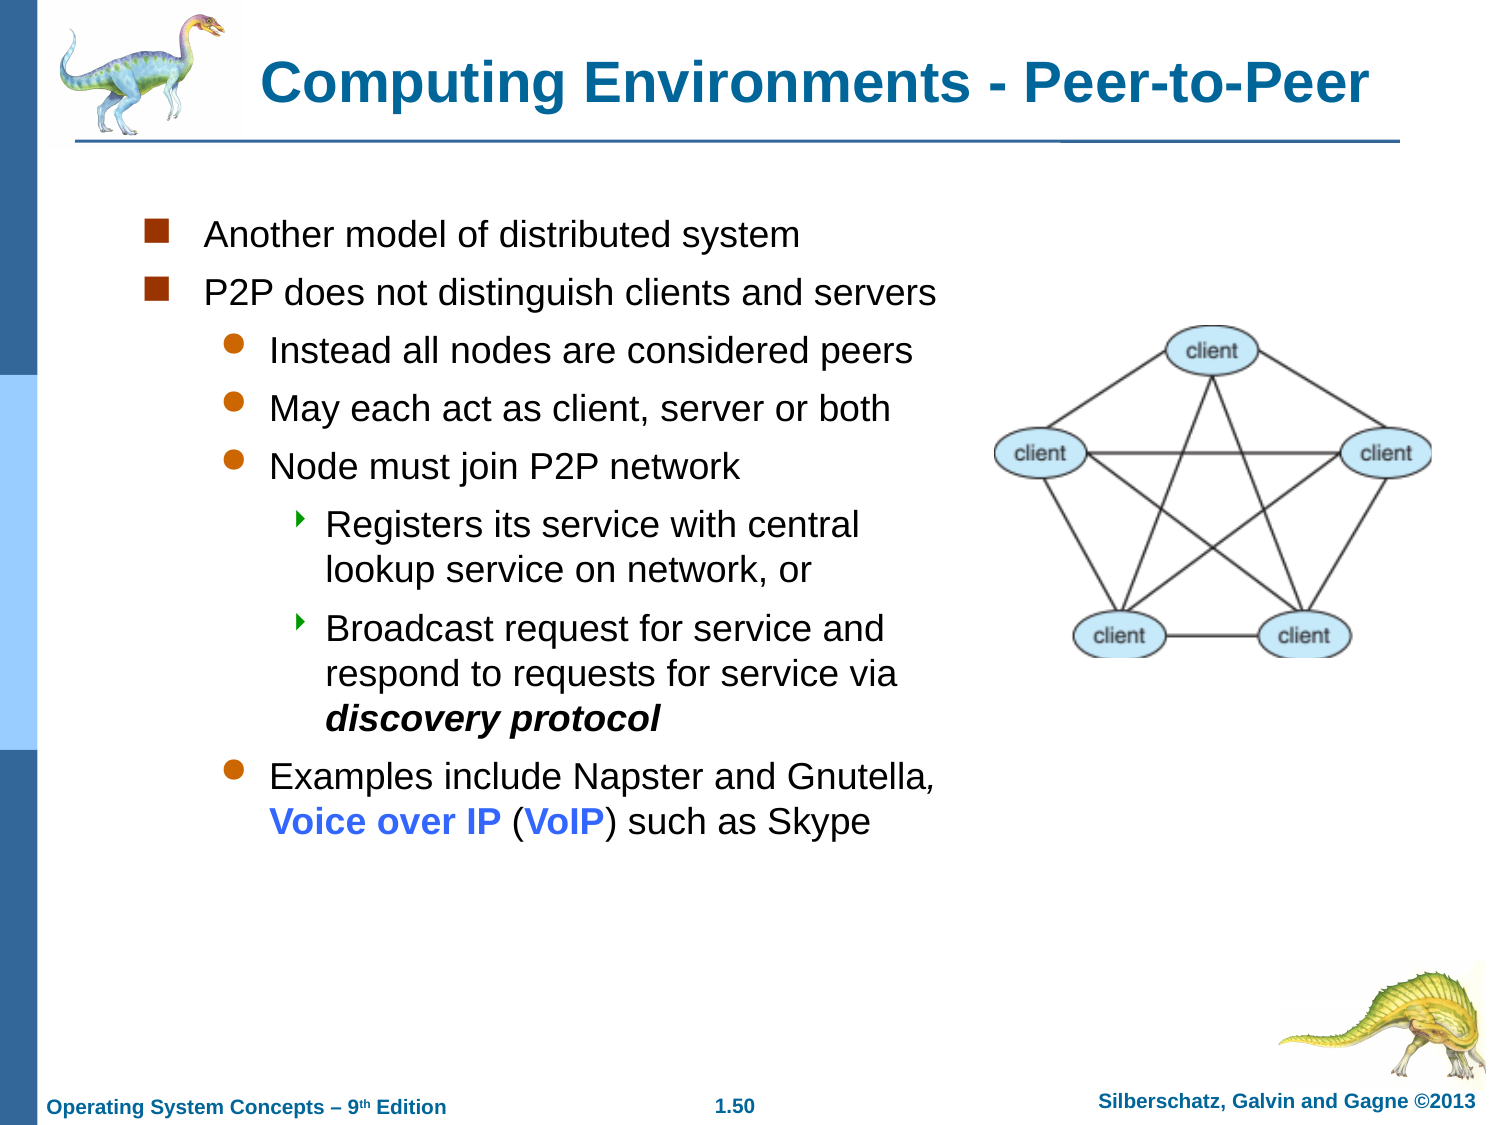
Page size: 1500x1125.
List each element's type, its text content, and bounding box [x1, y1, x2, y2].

picture [46, 0, 243, 149]
title Computing Environments - Peer-to-Peer [188, 27, 1444, 123]
list Another model of distributed system P2P does not distinguish clients and servers Instead all nodes are considered peers May each act as client, server or both Node must join P2P network Registers its service with central lookup service on network, or Broadcast request for service and respond to requests for service via discovery protocol Examples include Napster and Gnutella, Voice over IP (VoIP) such as Skype [132, 202, 963, 946]
picture [993, 325, 1432, 659]
picture [1275, 959, 1486, 1090]
